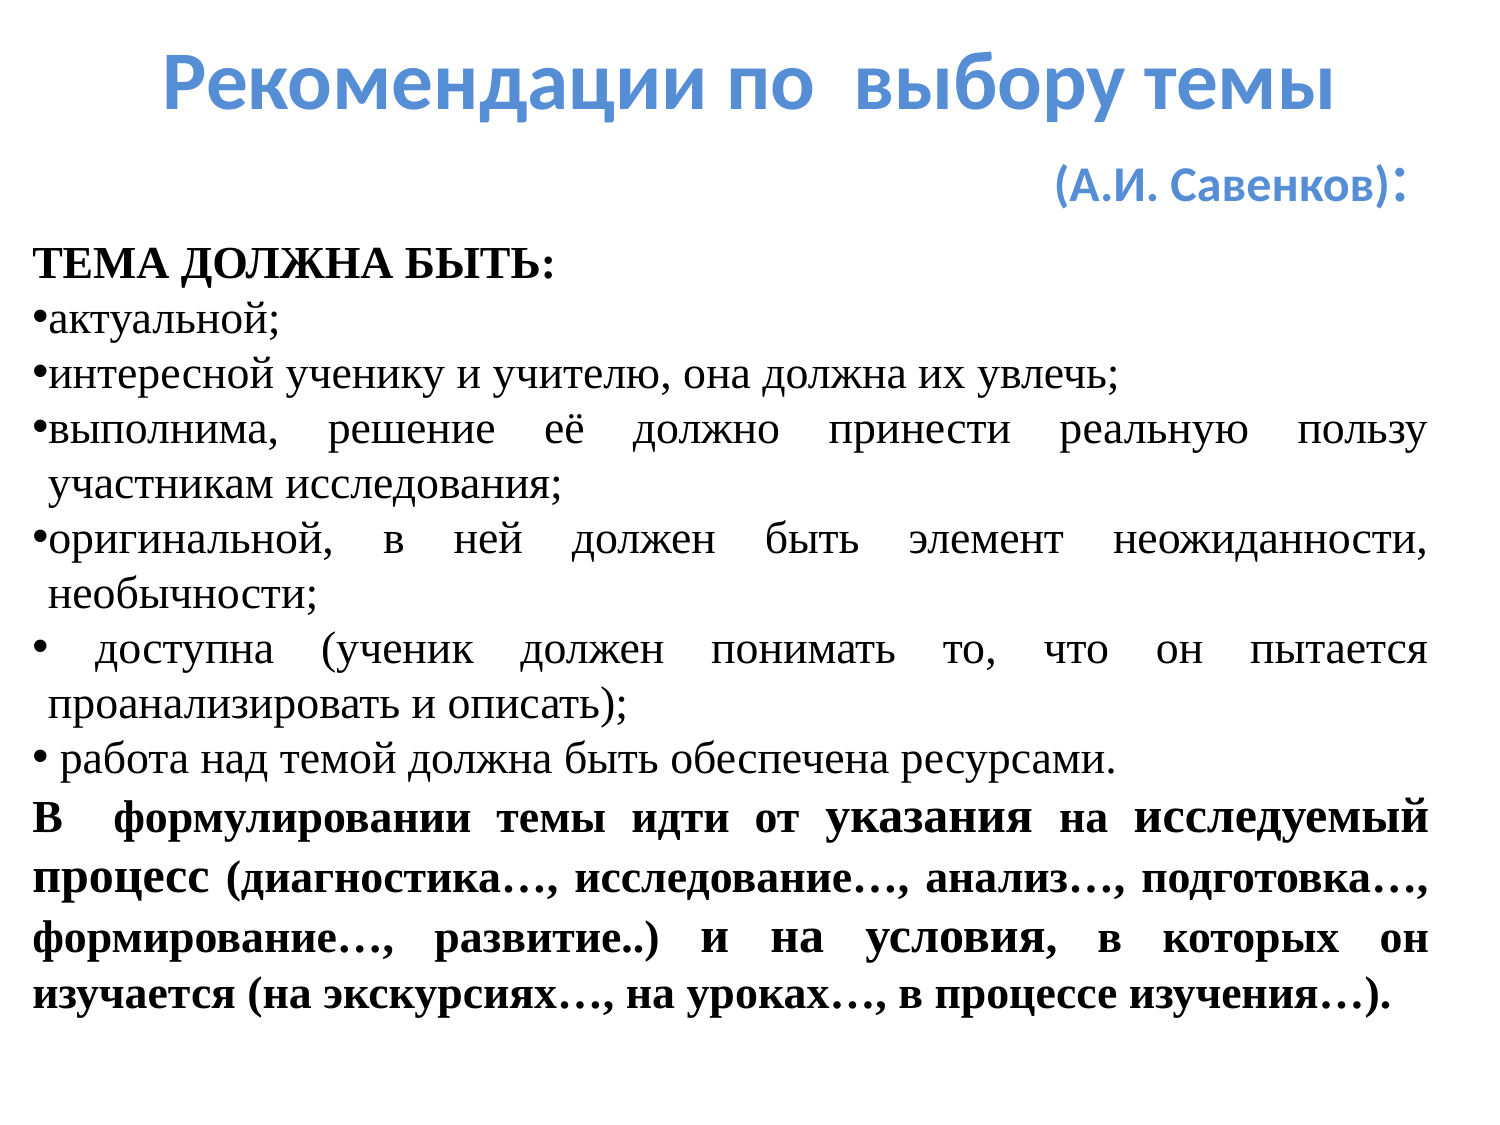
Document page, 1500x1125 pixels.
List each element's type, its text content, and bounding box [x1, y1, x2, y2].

text_box Рекомендации по выбору темы (А.И. Савенков): [74, 19, 1425, 226]
text_box ТЕМА ДОЛЖНА БЫТЬ: актуальной; интересной ученику и учителю, она должна их увлечь; выполнима, решение её должно принести реальную пользу участникам исследования; оригинальной, в ней должен быть элемент неожиданности, необычности; доступна (ученик должен понимать то, что он пытается проанализировать и описать); работа над темой должна быть обеспечена ресурсами. В формулировании темы идти от указания на исследуемый процесс (диагностика…, исследование…, анализ…, подготовка…, формирование…, развитие..) и на условия, в которых он изучается (на экскурсиях…, на уроках…, в процессе изучения…). [17, 225, 1444, 1026]
